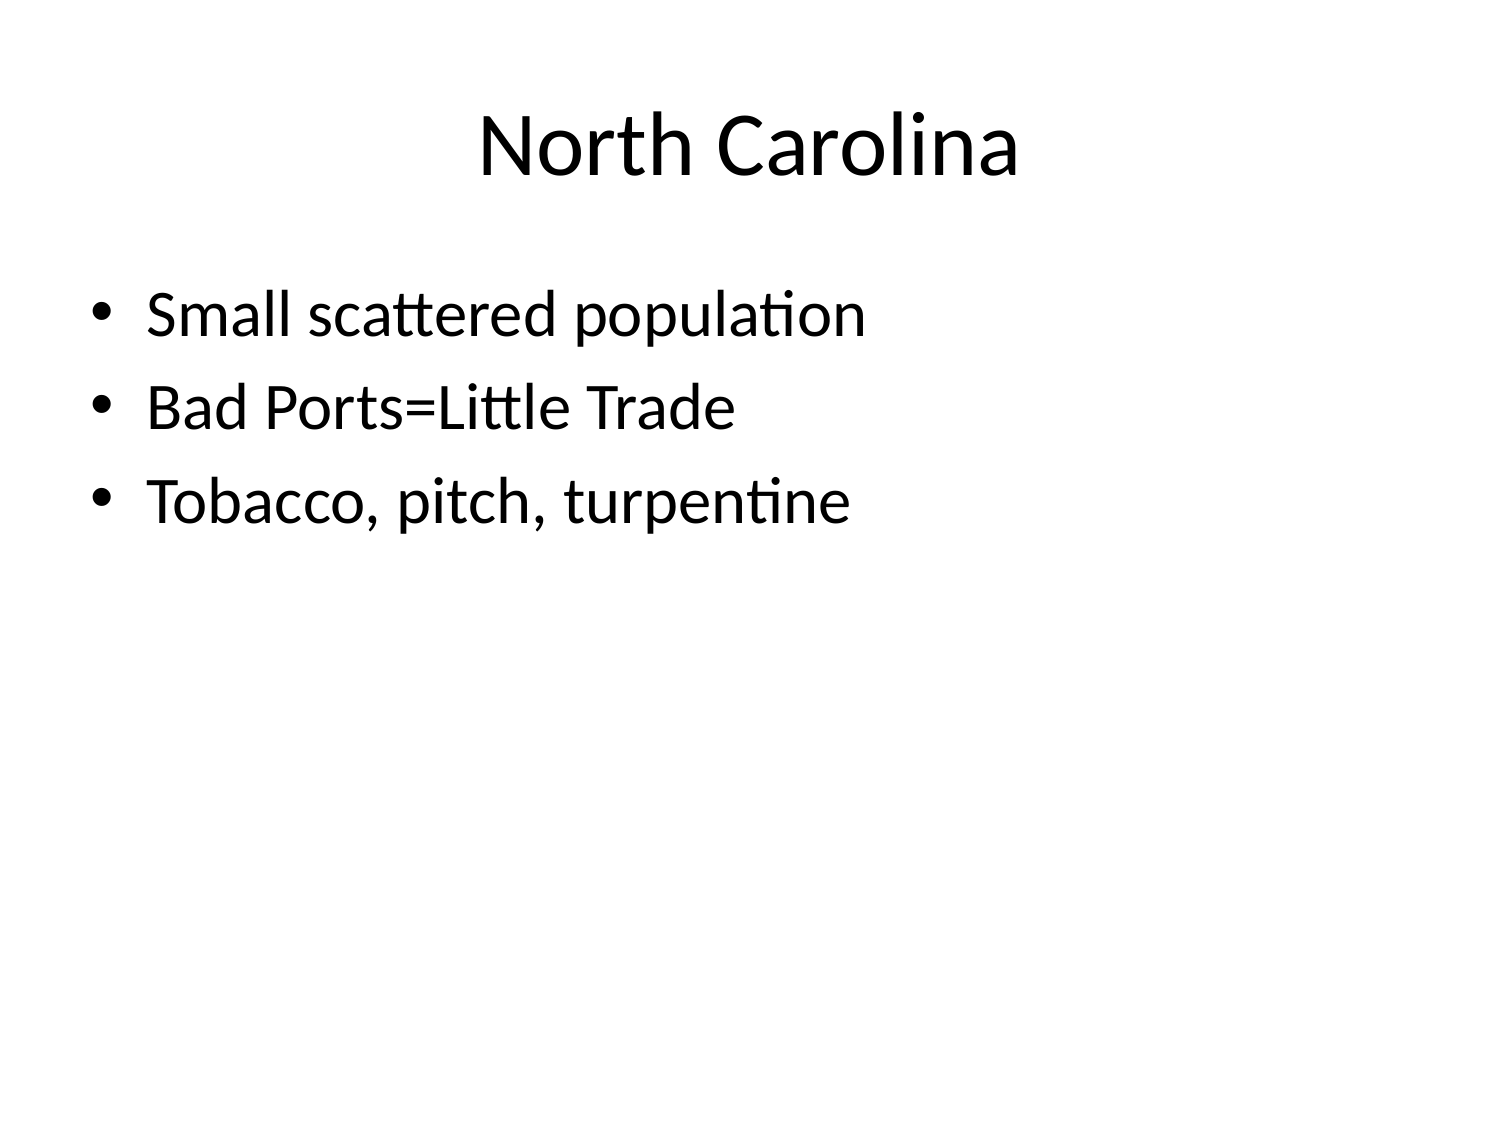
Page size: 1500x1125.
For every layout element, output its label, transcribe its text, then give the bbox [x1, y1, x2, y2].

title North Carolina [75, 45, 1425, 233]
list Small scattered population Bad Ports=Little Trade Tobacco, pitch, turpentine [75, 262, 1425, 1005]
